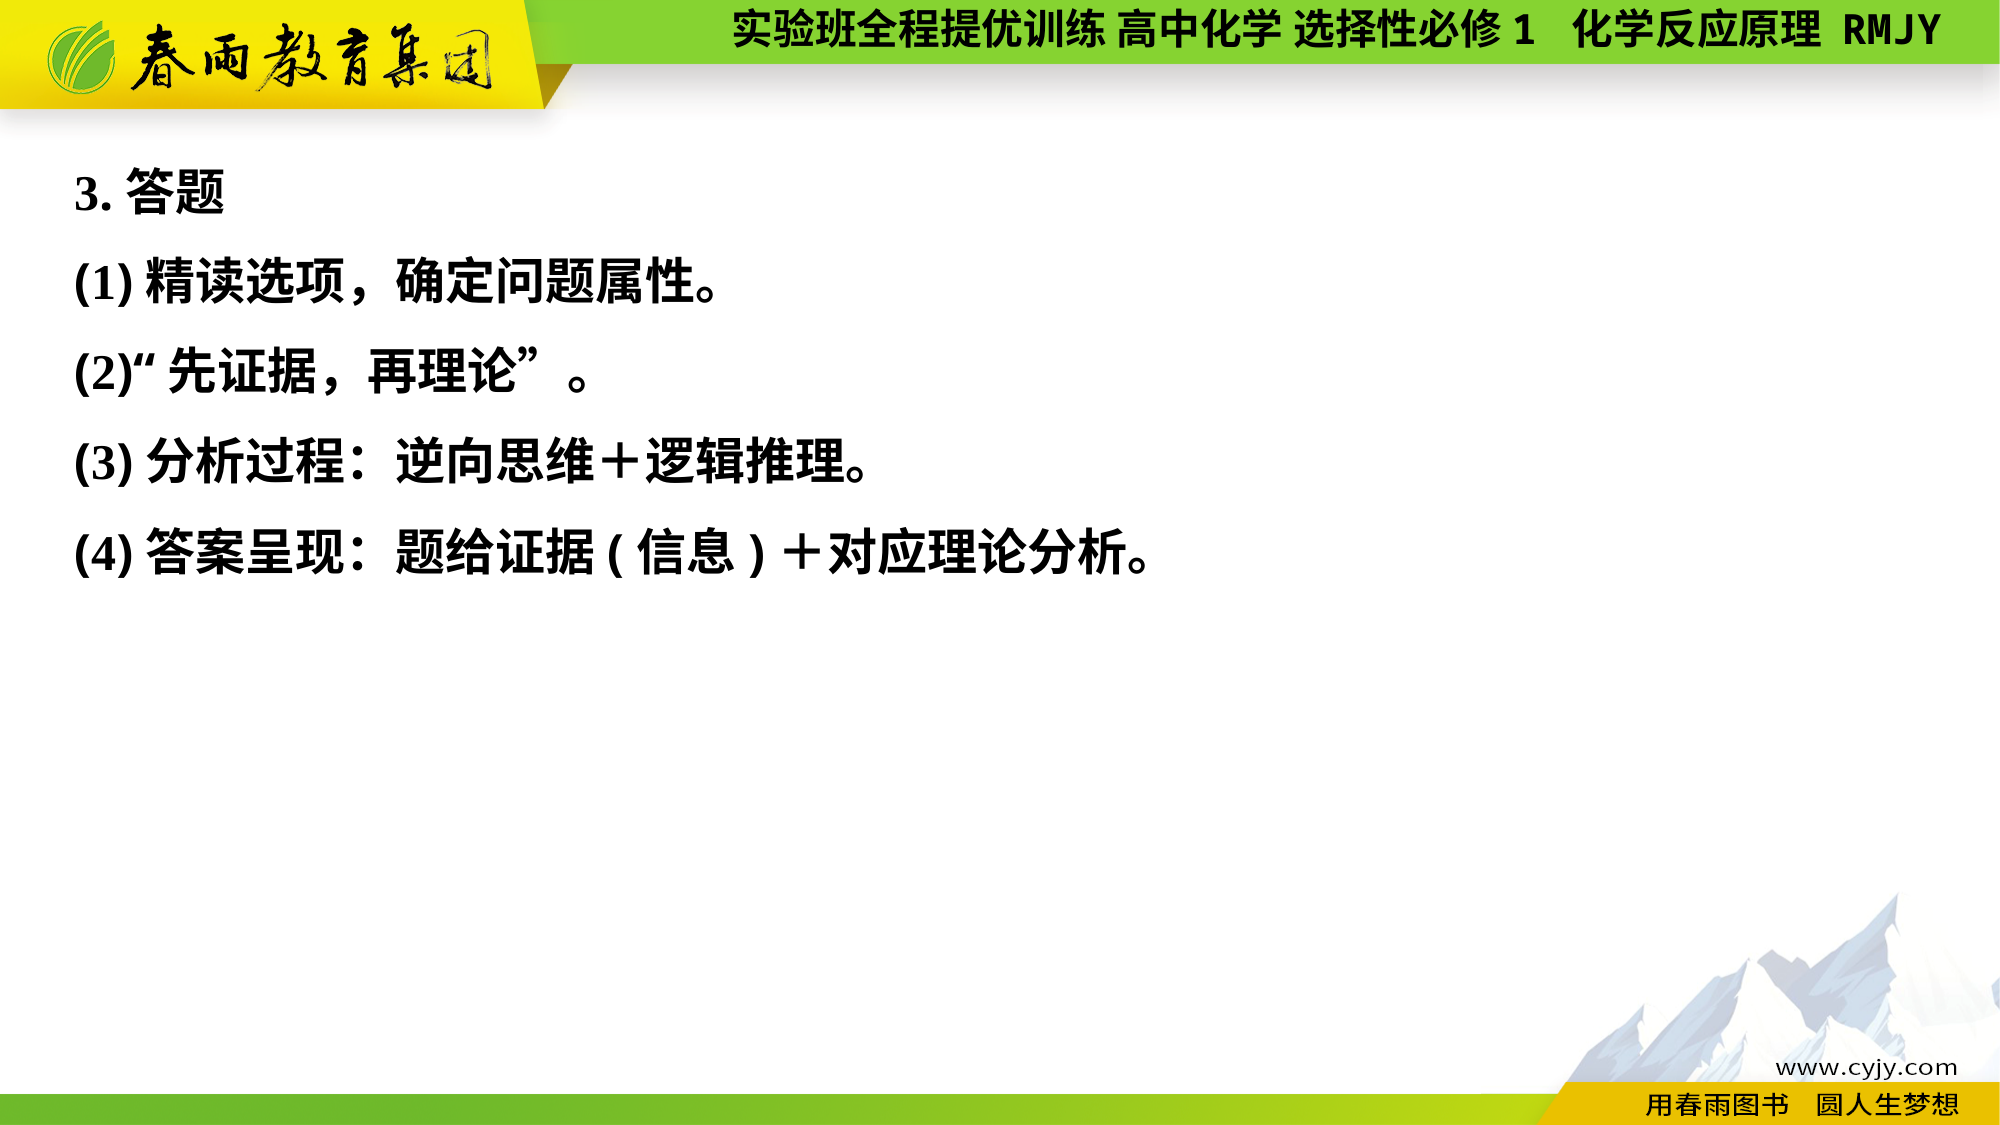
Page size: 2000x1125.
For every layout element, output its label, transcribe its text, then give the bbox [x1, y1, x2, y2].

list 3.答题 (1)精读选项，确定问题属性。 (2)“先证据，再理论”。 (3)分析过程：逆向思维＋逻辑推理。 (4)答案呈现：题给证据(信息)＋对应理论分析。 [59, 122, 1944, 581]
picture [0, 0, 2000, 1125]
